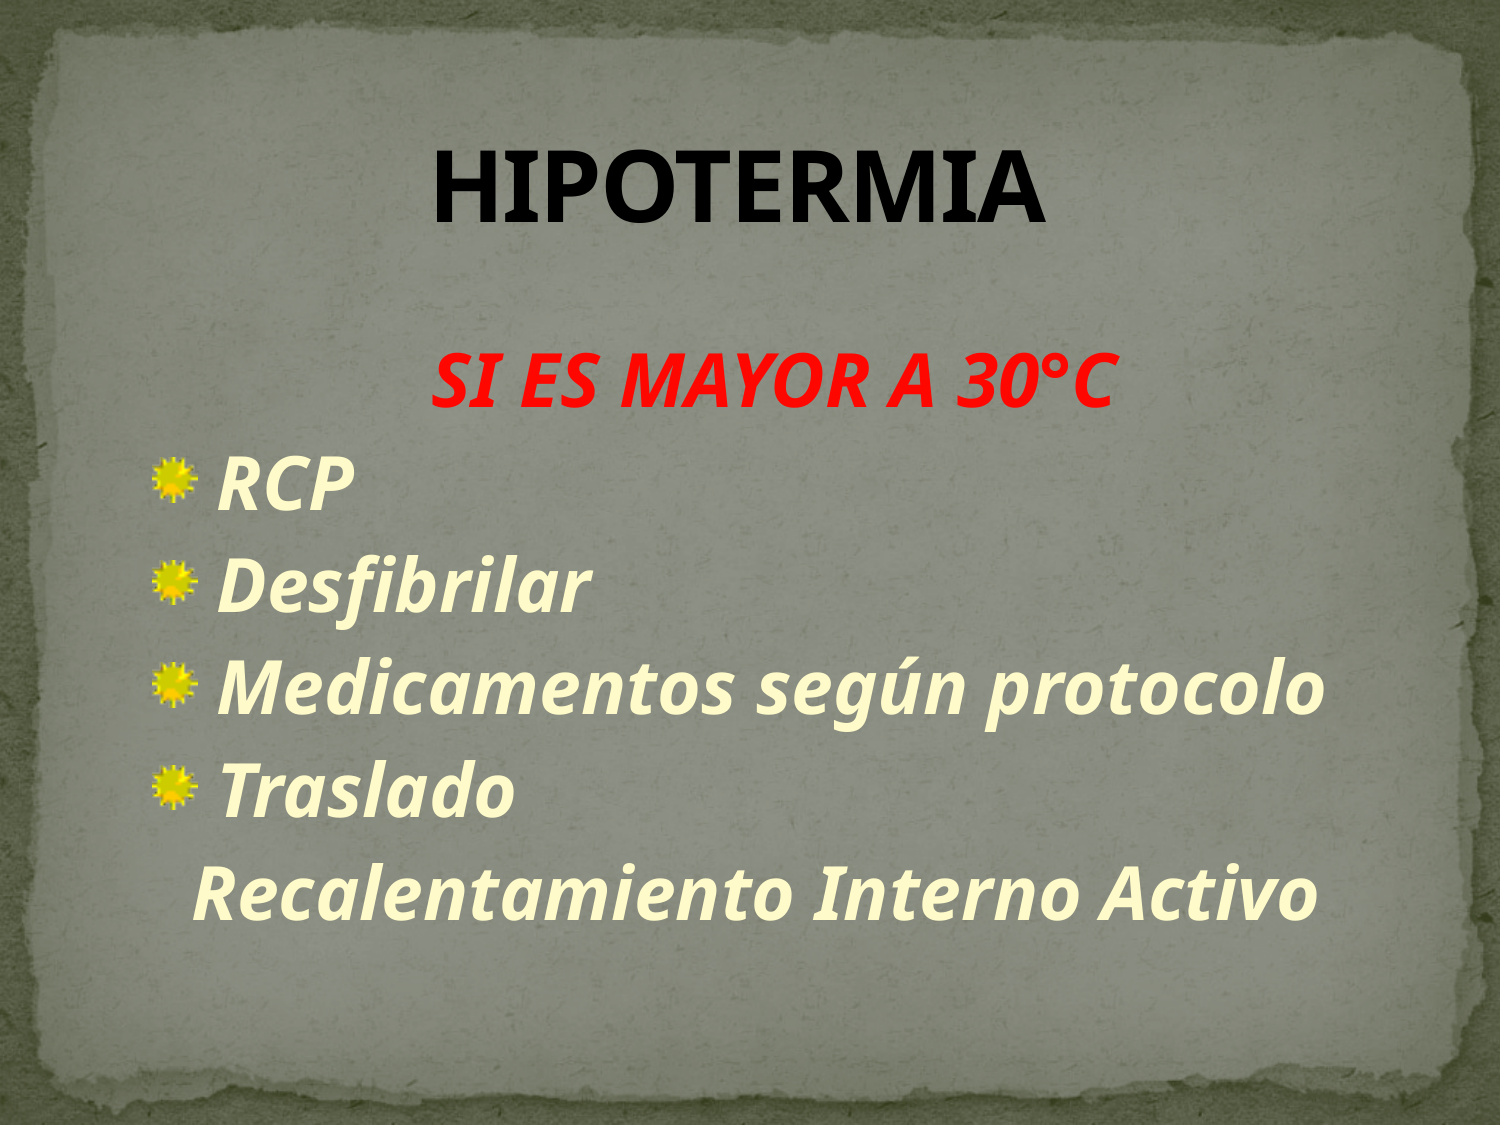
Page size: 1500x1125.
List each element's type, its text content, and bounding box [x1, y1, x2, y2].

picture [152, 560, 198, 605]
picture [152, 662, 198, 708]
title HIPOTERMIA [99, 62, 1375, 250]
picture [152, 765, 198, 810]
picture [152, 457, 198, 503]
list SI ES MAYOR A 30°C RCP Desfibrilar Medicamentos según protocolo Traslado Recalentamiento Interno Activo [137, 324, 1413, 1001]
